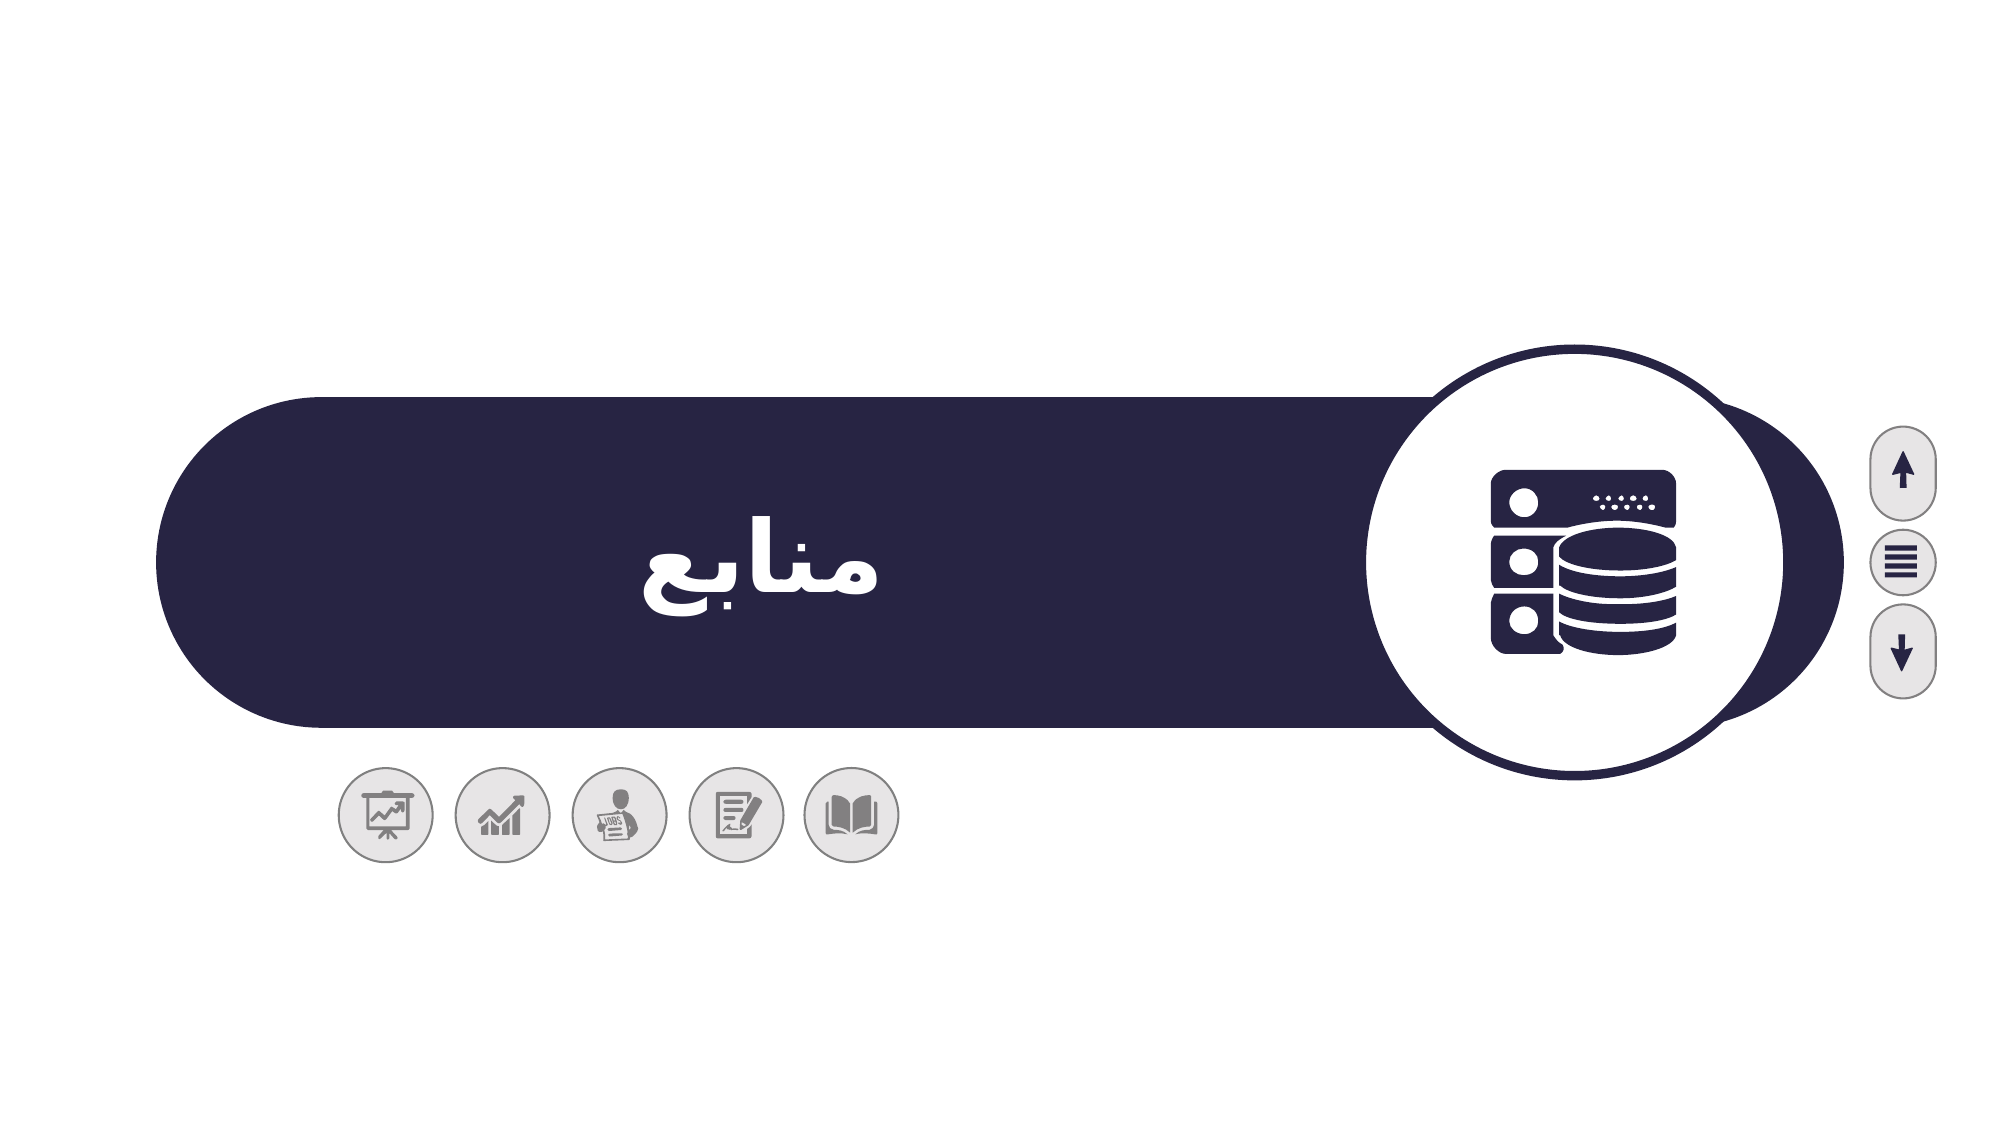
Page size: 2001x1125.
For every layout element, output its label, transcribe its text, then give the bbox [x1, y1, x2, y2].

text_box [491, 820, 499, 835]
text_box [715, 791, 763, 839]
text_box [852, 795, 872, 833]
text_box [477, 795, 525, 824]
text_box [337, 767, 434, 864]
text_box [454, 767, 551, 864]
text_box [1490, 535, 1567, 588]
text_box [1559, 621, 1677, 656]
text_box [855, 801, 878, 835]
text_box [502, 818, 510, 835]
text_box [1559, 527, 1677, 571]
text_box [512, 808, 521, 835]
text_box [361, 790, 415, 840]
text_box [803, 766, 900, 864]
text_box [831, 795, 851, 833]
text_box [1559, 593, 1677, 624]
text_box منابع [157, 484, 1366, 620]
text_box [1559, 564, 1677, 599]
text_box [1490, 469, 1677, 528]
text_box [571, 767, 668, 864]
text_box [596, 789, 639, 842]
text_box [481, 820, 489, 835]
text_box [825, 801, 848, 835]
text_box [688, 767, 785, 864]
text_box [1490, 593, 1564, 654]
